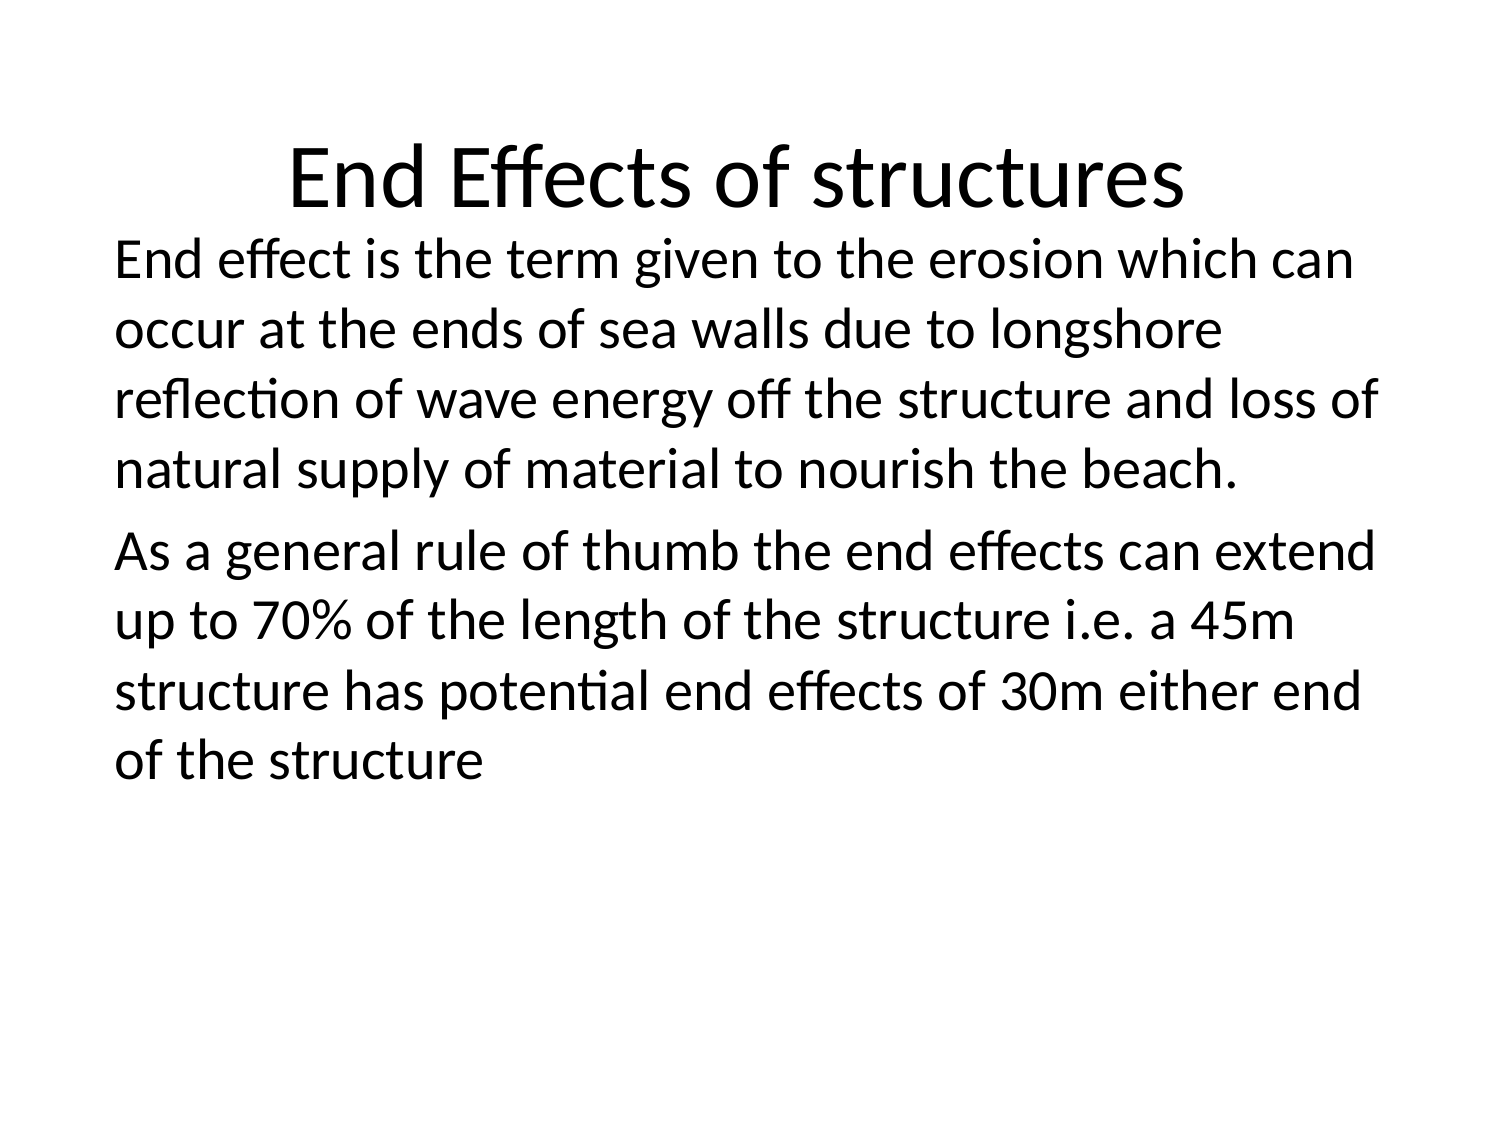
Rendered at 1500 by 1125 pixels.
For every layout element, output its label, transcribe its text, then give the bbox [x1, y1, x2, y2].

subtitle End effect is the term given to the erosion which can occur at the ends of sea walls due to longshore reflection of wave energy off the structure and loss of natural supply of material to nourish the beach. As a general rule of thumb the end effects can extend up to 70% of the length of the structure i.e. a 45m structure has potential end effects of 30m either end of the structure [99, 212, 1413, 813]
title End Effects of structures [99, 49, 1376, 212]
